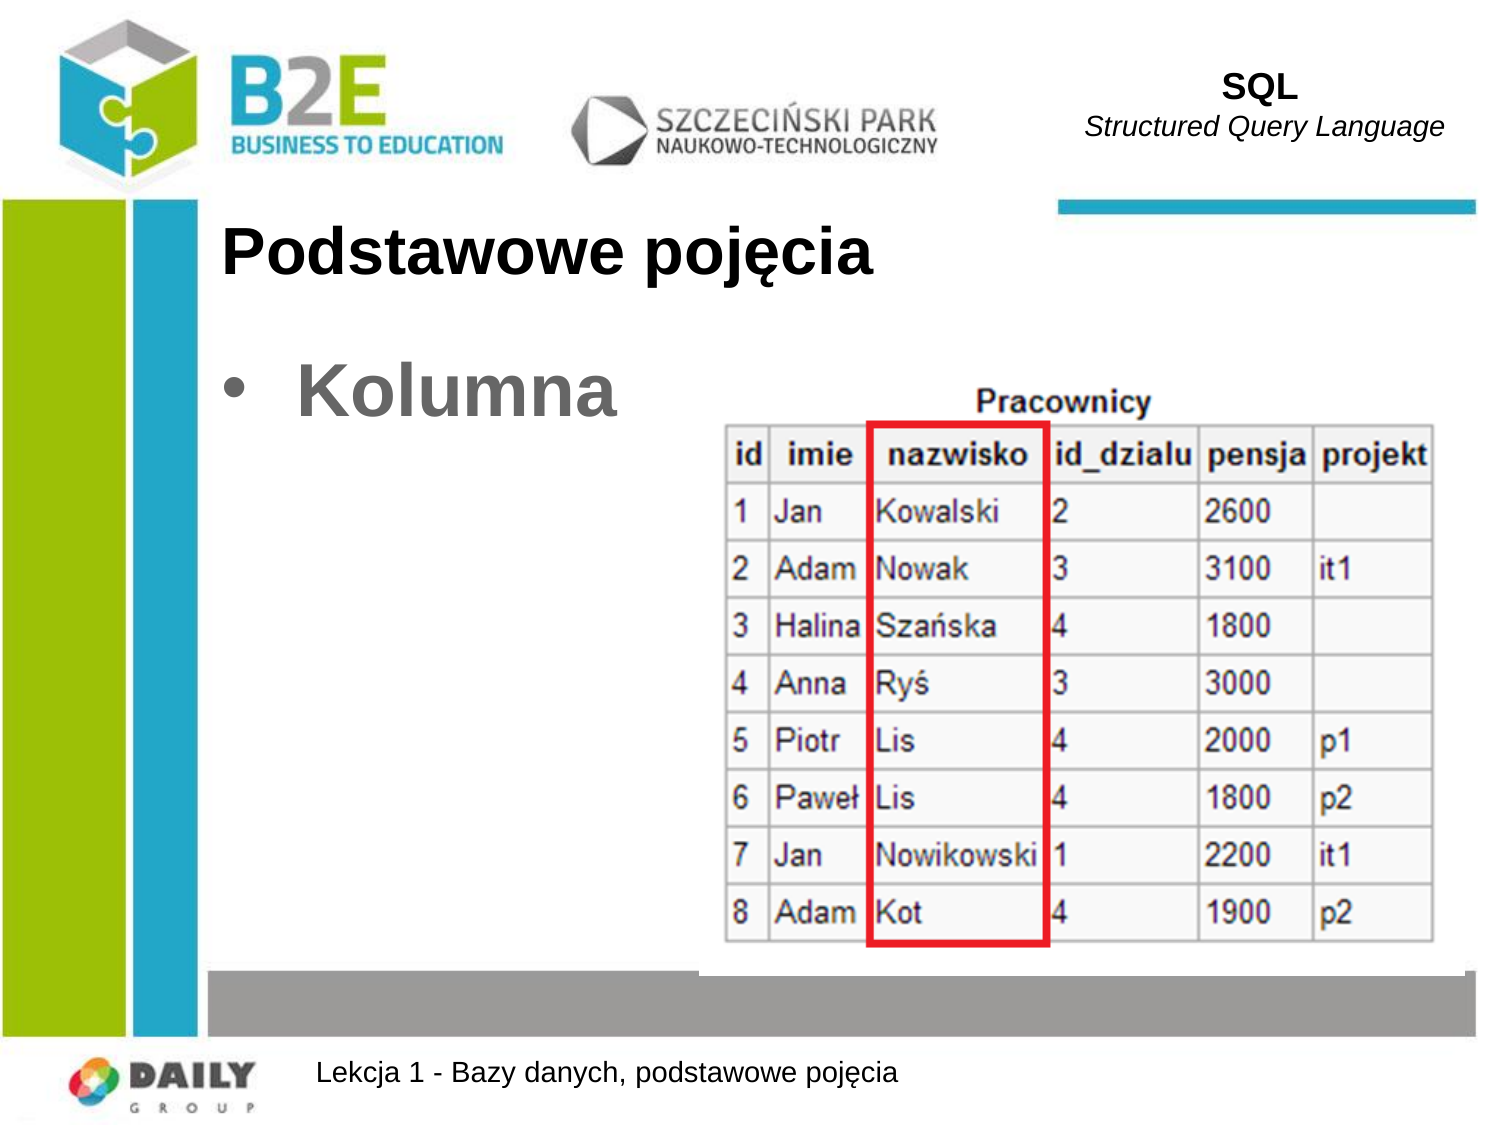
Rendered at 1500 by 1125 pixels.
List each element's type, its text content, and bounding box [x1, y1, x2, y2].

title Podstawowe pojęcia [206, 174, 1400, 303]
picture [0, 0, 1500, 1125]
text_box Lekcja 1 - Bazy danych, podstawowe pojęcia [301, 1046, 1034, 1096]
text_box SQL Structured Query Language [1069, 54, 1461, 150]
subtitle Kolumna [206, 326, 1462, 929]
